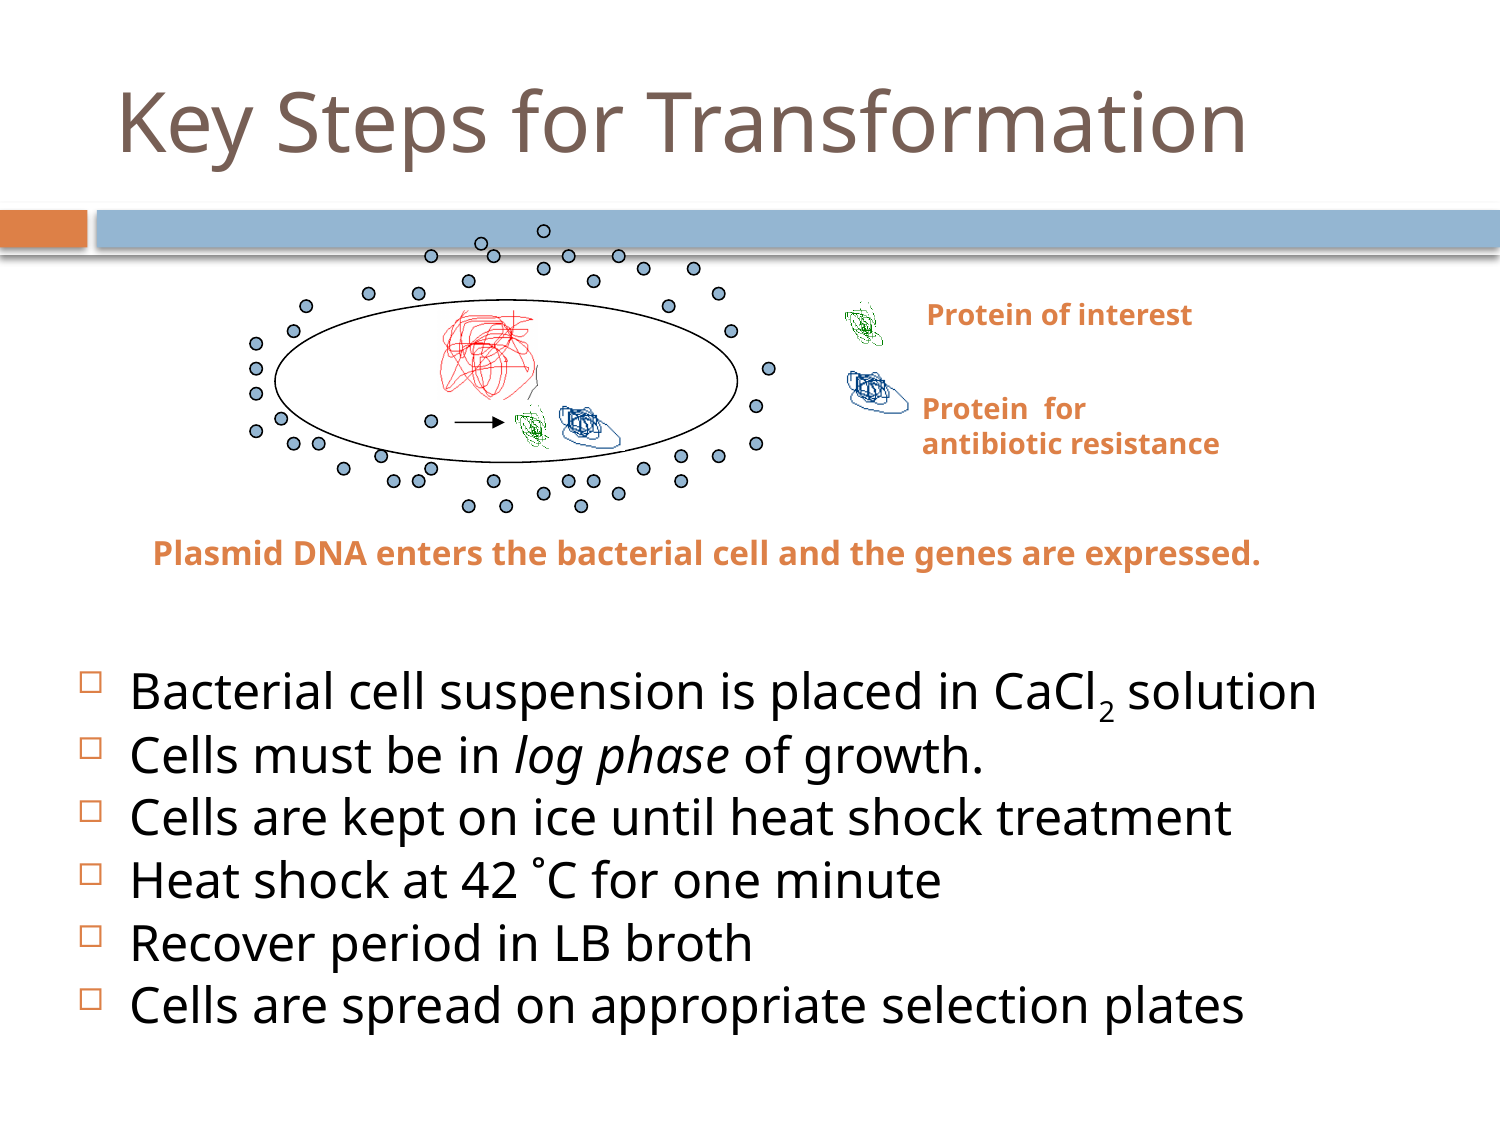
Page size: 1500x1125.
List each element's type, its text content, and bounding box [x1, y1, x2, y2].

text_box Plasmid DNA enters the bacterial cell and the genes are expressed. [137, 524, 1278, 625]
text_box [249, 224, 776, 513]
text_box Protein for antibiotic resistance [907, 383, 1236, 468]
text_box Protein of interest [911, 289, 1208, 339]
picture [841, 299, 886, 351]
picture [837, 362, 913, 416]
title Key Steps for Transformation [100, 37, 1438, 200]
list Bacterial cell suspension is placed in CaCl2 solution Cells must be in log phase of growth. Cells are kept on ice until heat shock treatment Heat shock at 42 ˚C for one minute Recover period in LB broth Cells are spread on appropriate selection plates [62, 282, 1413, 1025]
